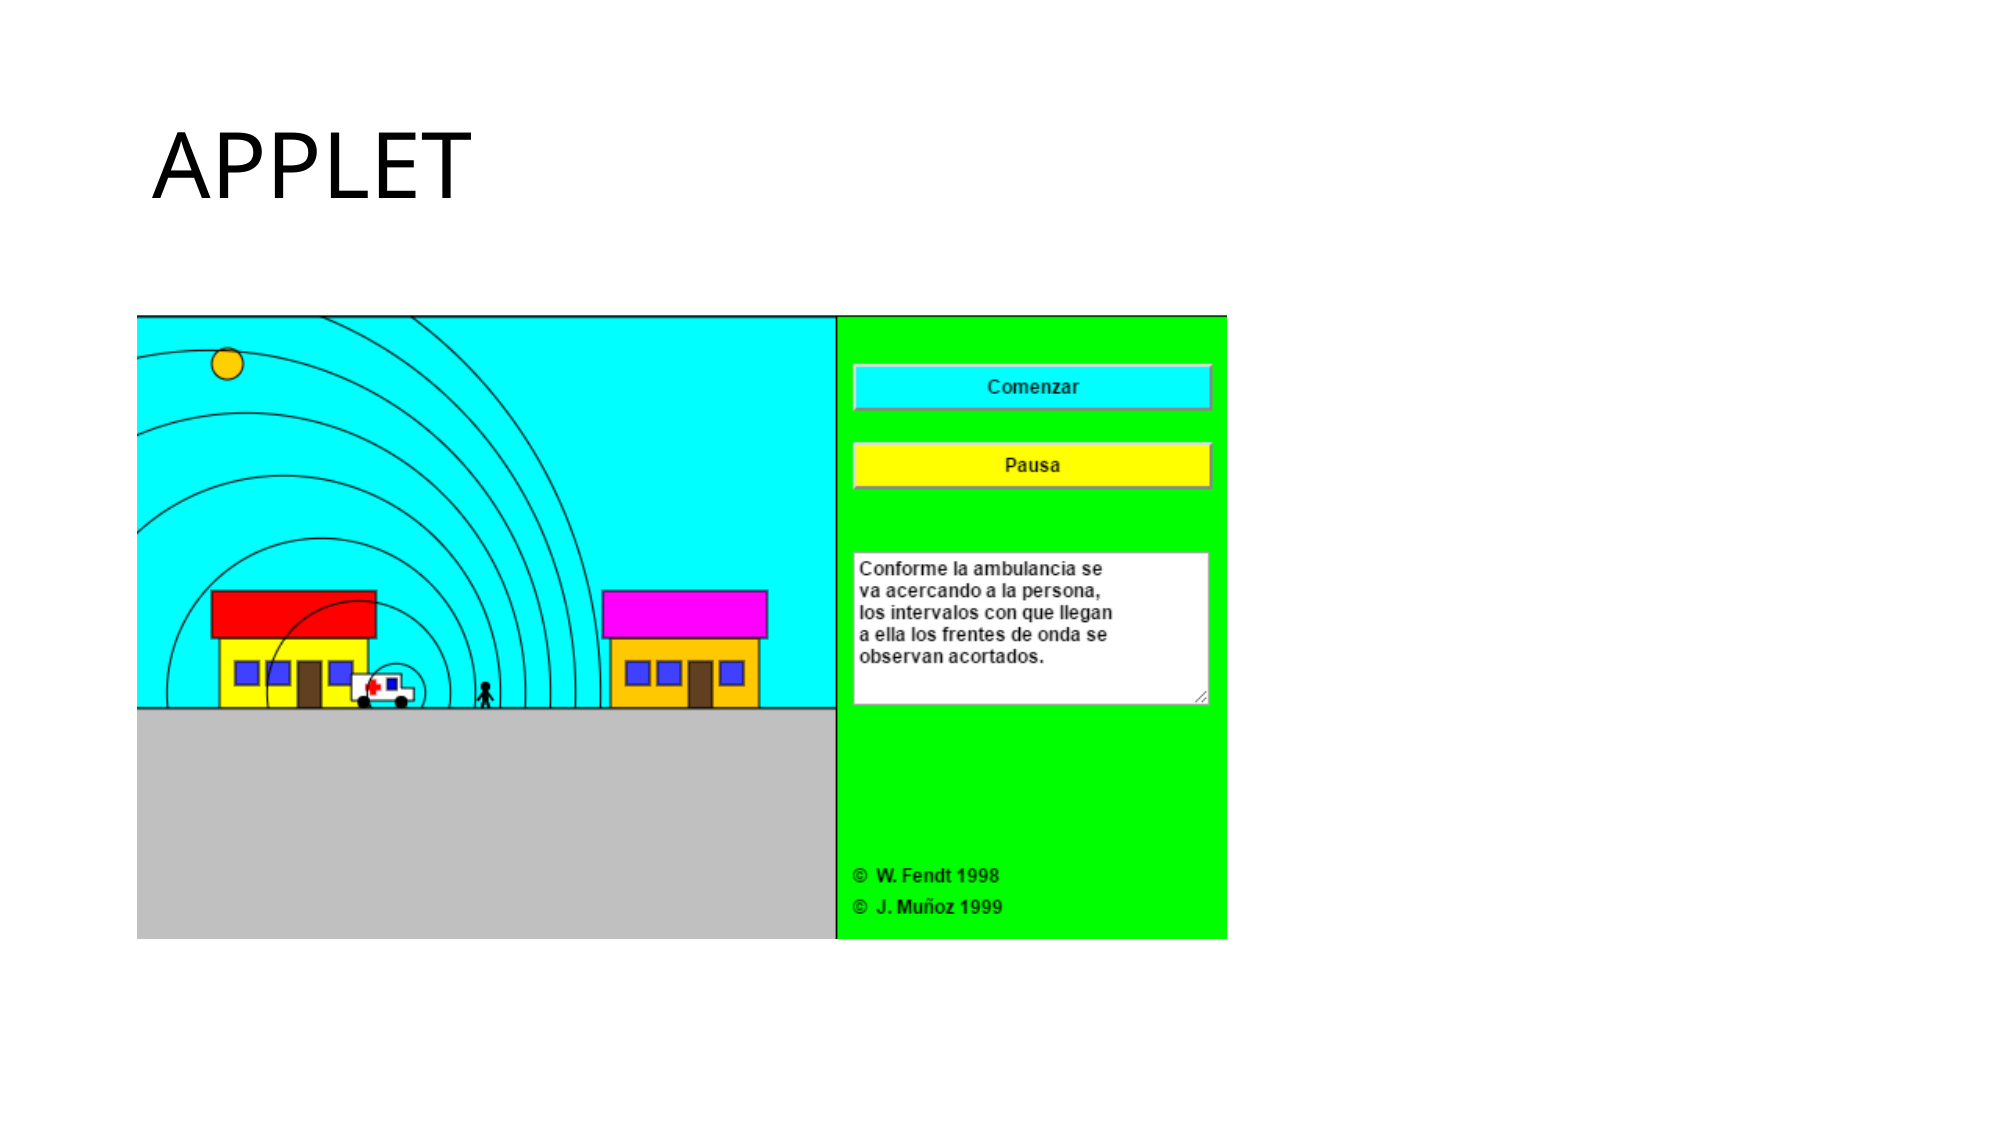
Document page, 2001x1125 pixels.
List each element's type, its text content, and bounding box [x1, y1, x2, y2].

title APPLET [137, 59, 1863, 278]
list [137, 314, 1227, 939]
